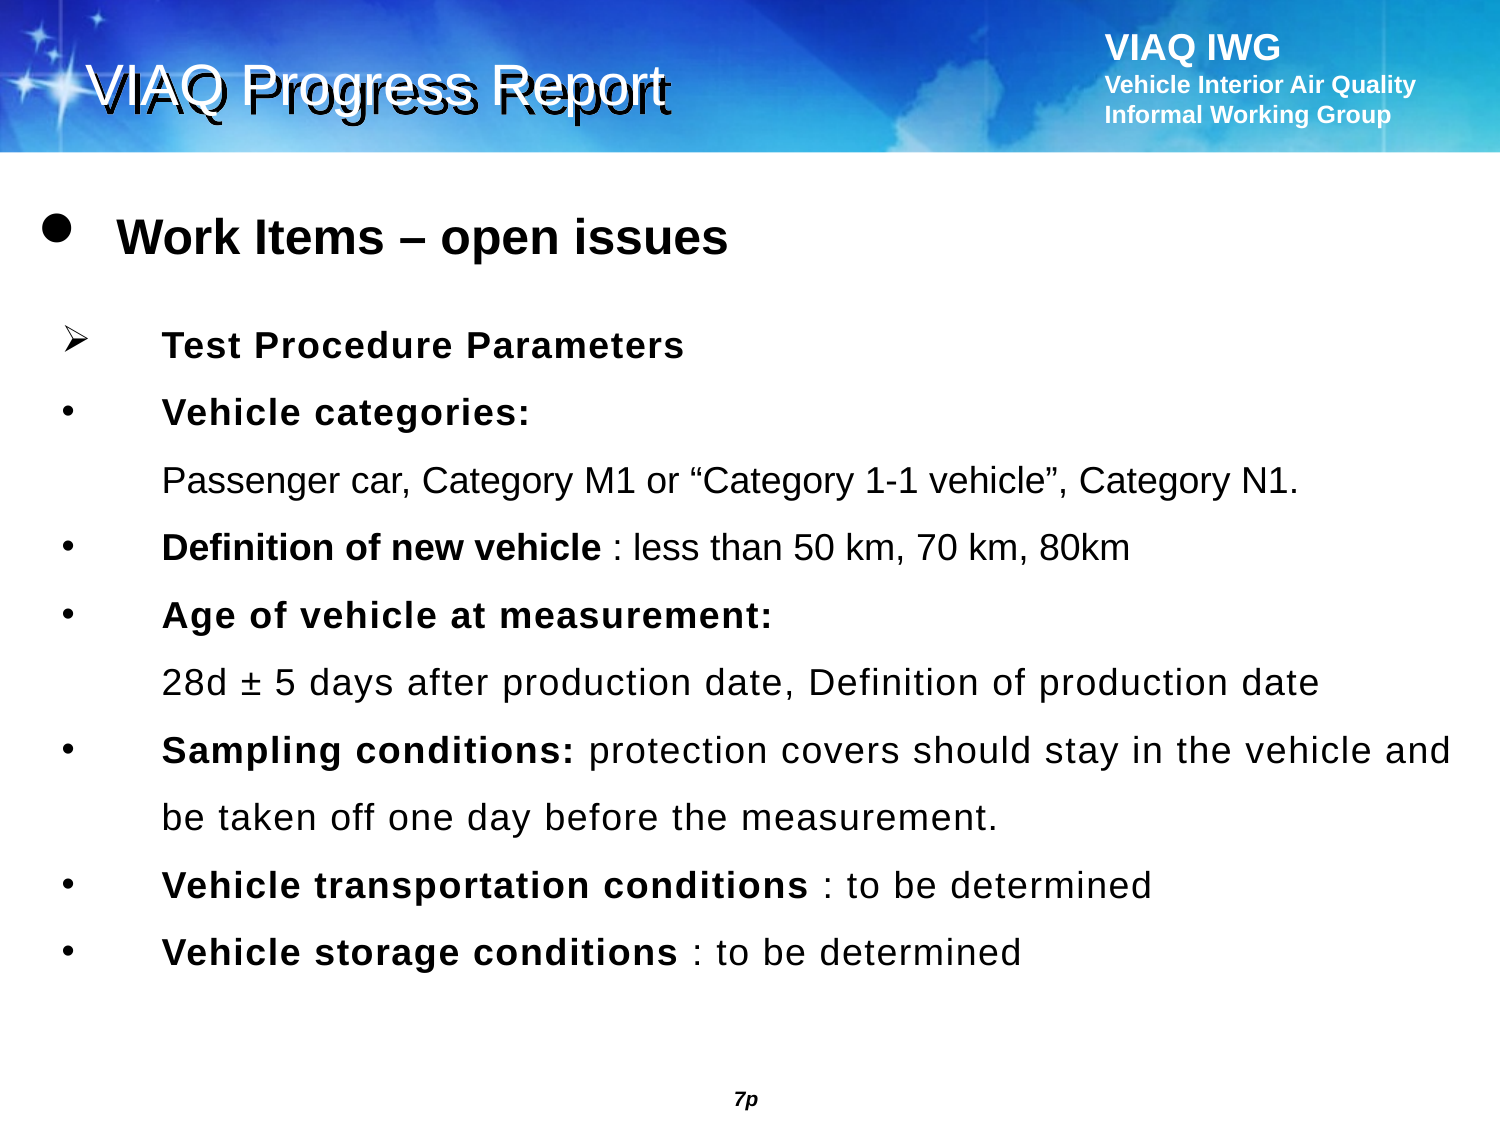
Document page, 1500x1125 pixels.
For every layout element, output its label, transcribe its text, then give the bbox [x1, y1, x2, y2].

text_box Work Items – open issues [23, 196, 1500, 272]
text_box Test Procedure Parameters Vehicle categories: Passenger car, Category M1 or “Category 1-1 vehicle”, Category N1. Definition of new vehicle : less than 50 km, 70 km, 80km Age of vehicle at measurement: 28d ± 5 days after production date, Definition of production date Sampling conditions: protection covers should stay in the vehicle and be taken off one day before the measurement. Vehicle transportation conditions : to be determined Vehicle storage conditions : to be determined [46, 290, 1500, 1047]
picture [0, 0, 1500, 152]
text_box VIAQ Progress Report [5, 39, 1500, 125]
